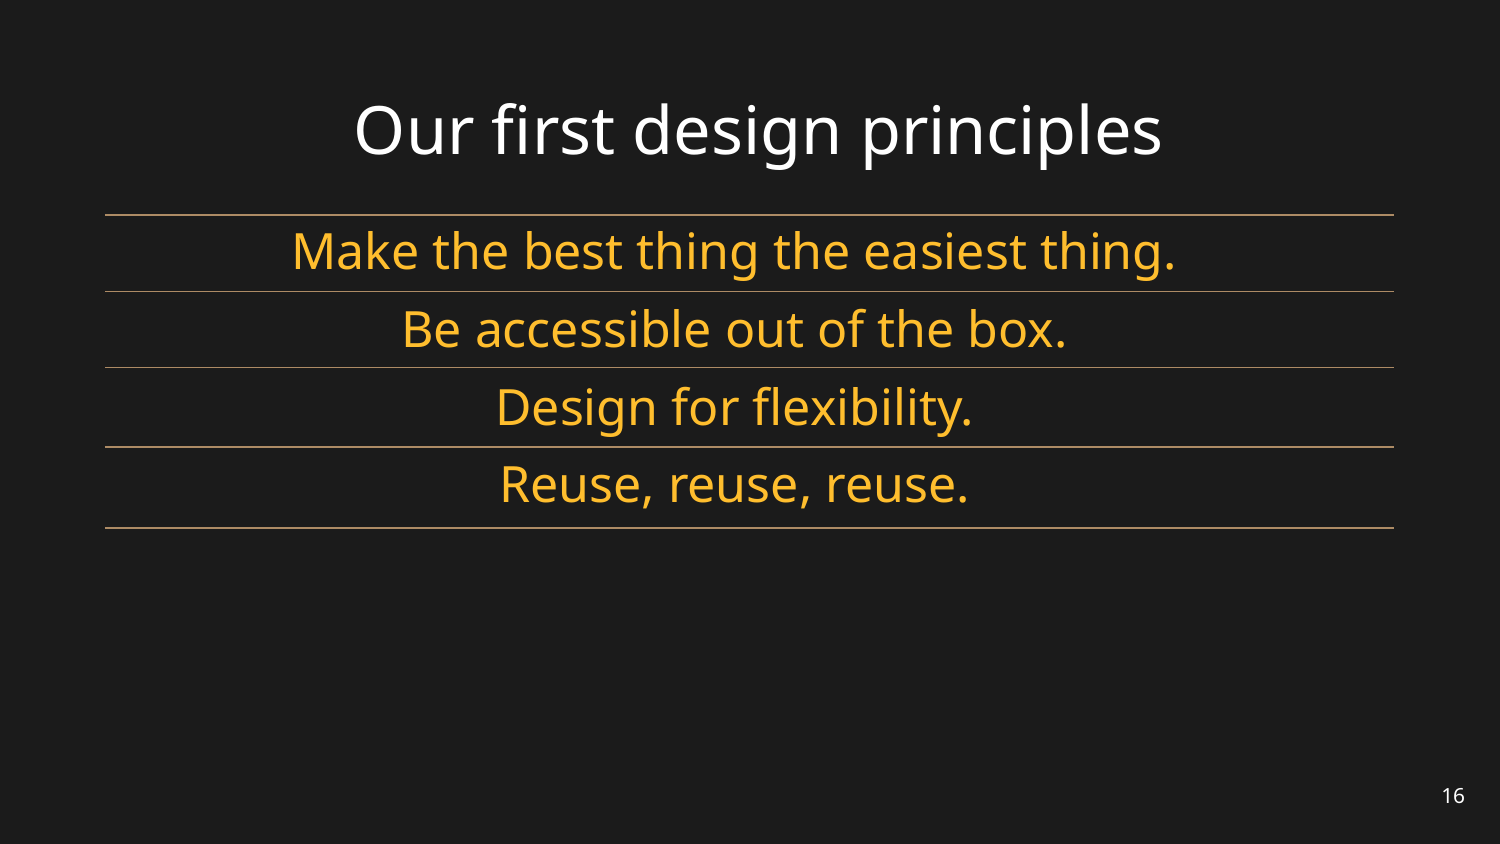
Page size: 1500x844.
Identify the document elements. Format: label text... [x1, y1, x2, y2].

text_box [104, 214, 1395, 528]
list Make the best thing the easiest thing. Be accessible out of the box. Design for flexibility. Reuse, reuse, reuse. [13, 208, 1395, 725]
title Our first design principles [87, 72, 1432, 167]
slide_number 16 [1389, 764, 1480, 830]
